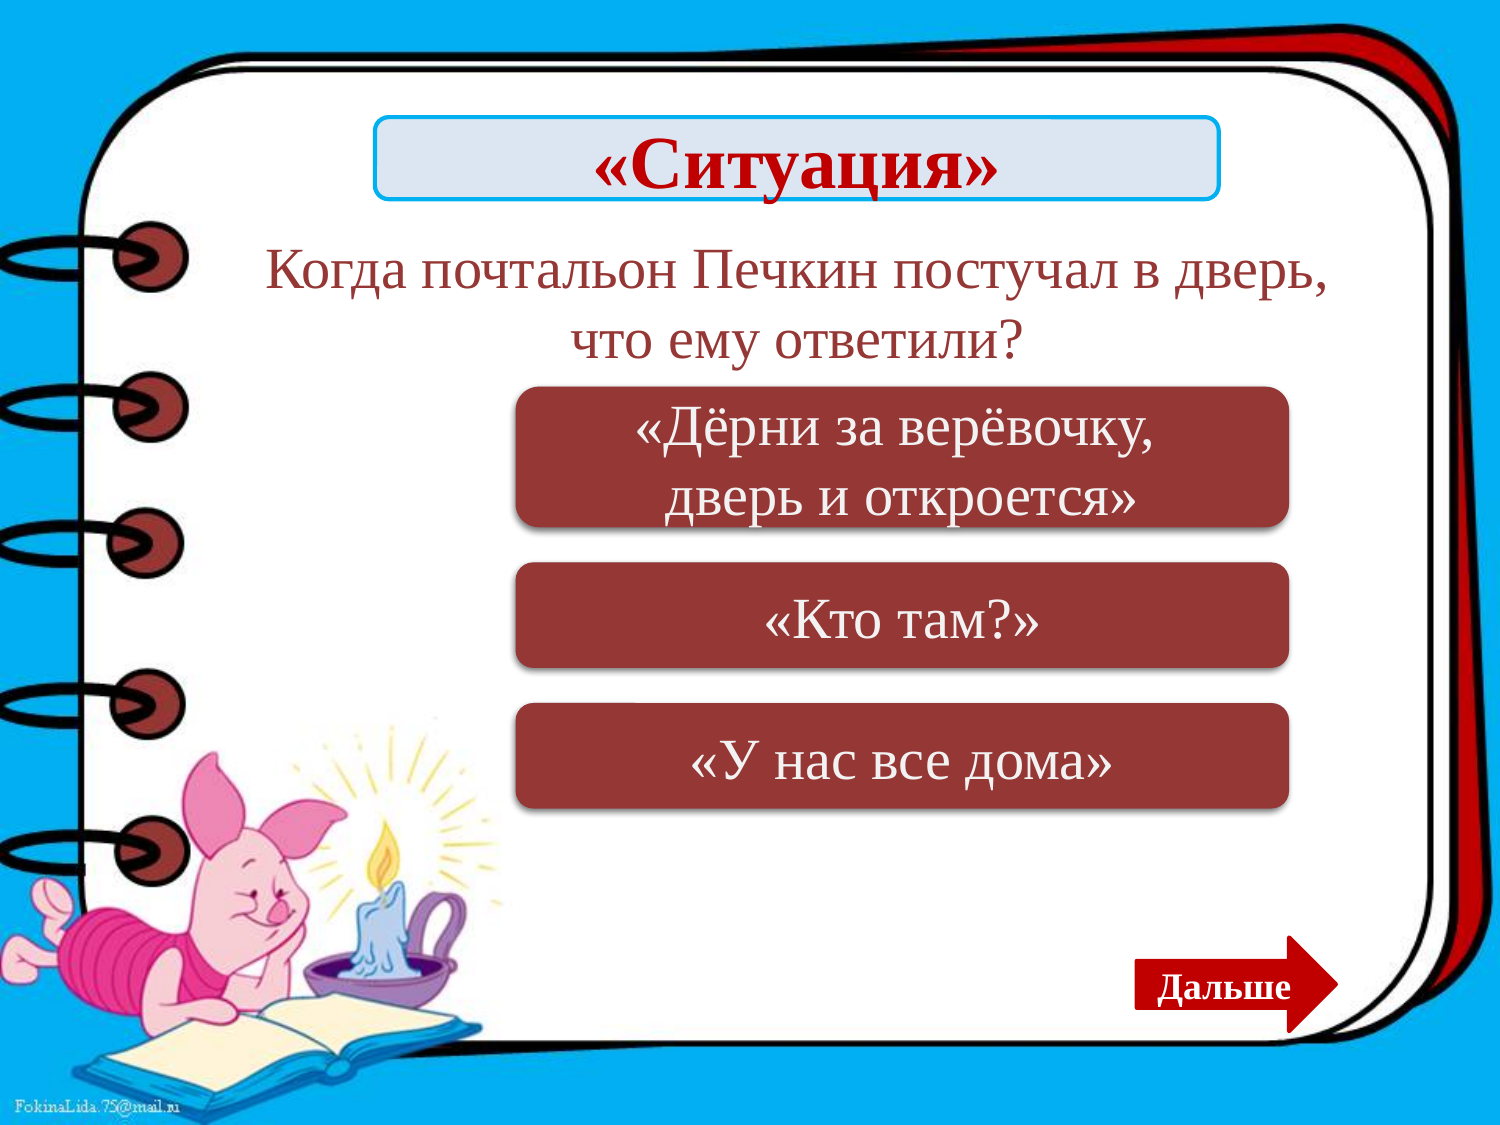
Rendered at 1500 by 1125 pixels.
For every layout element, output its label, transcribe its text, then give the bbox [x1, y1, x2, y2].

text_box «Ситуация» [372, 115, 1221, 202]
text_box Дальше [1134, 935, 1338, 1034]
text_box Когда почтальон Печкин постучал в дверь, что ему ответили? [234, 222, 1361, 378]
picture [0, 23, 1492, 1125]
text_box [513, 384, 1292, 530]
text_box [513, 700, 1292, 811]
text_box [513, 560, 1292, 671]
